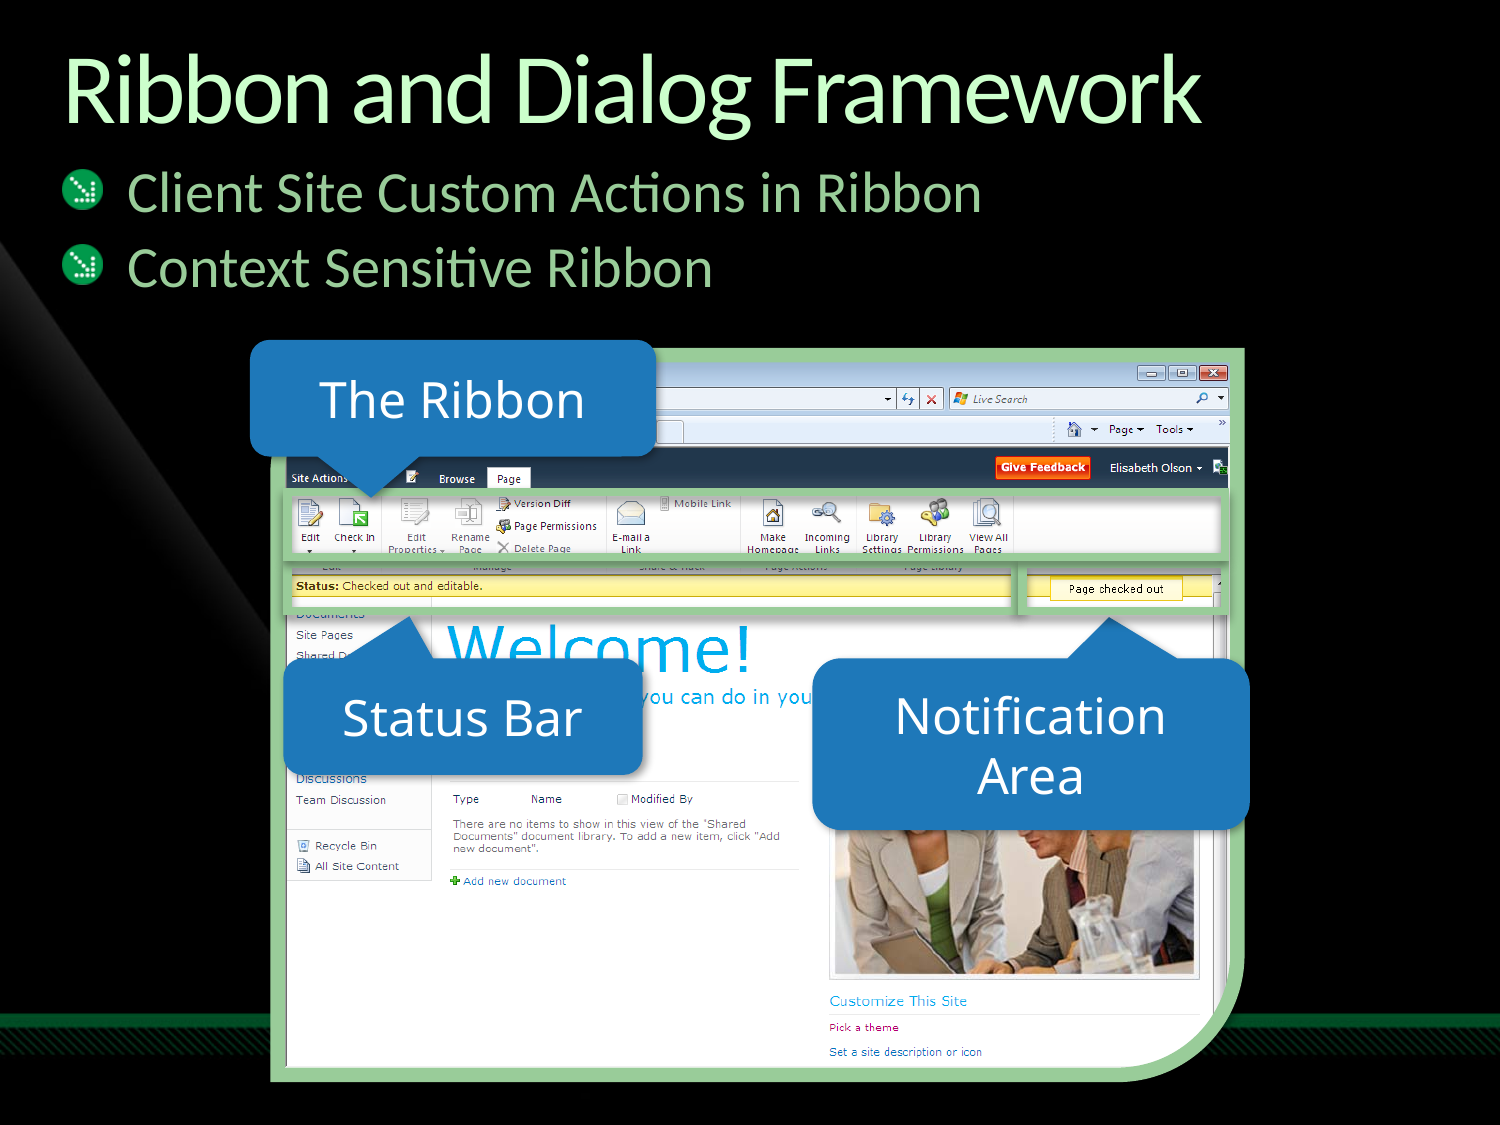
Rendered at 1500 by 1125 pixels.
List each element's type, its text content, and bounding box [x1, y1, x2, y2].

list Client Site Custom Actions in Ribbon Context Sensitive Ribbon [62, 162, 1350, 304]
picture [0, 0, 1500, 1125]
title Ribbon and Dialog Framework [62, 37, 1438, 147]
text_box The Ribbon [249, 339, 656, 457]
text_box Notification Area [1243, 668, 1250, 820]
